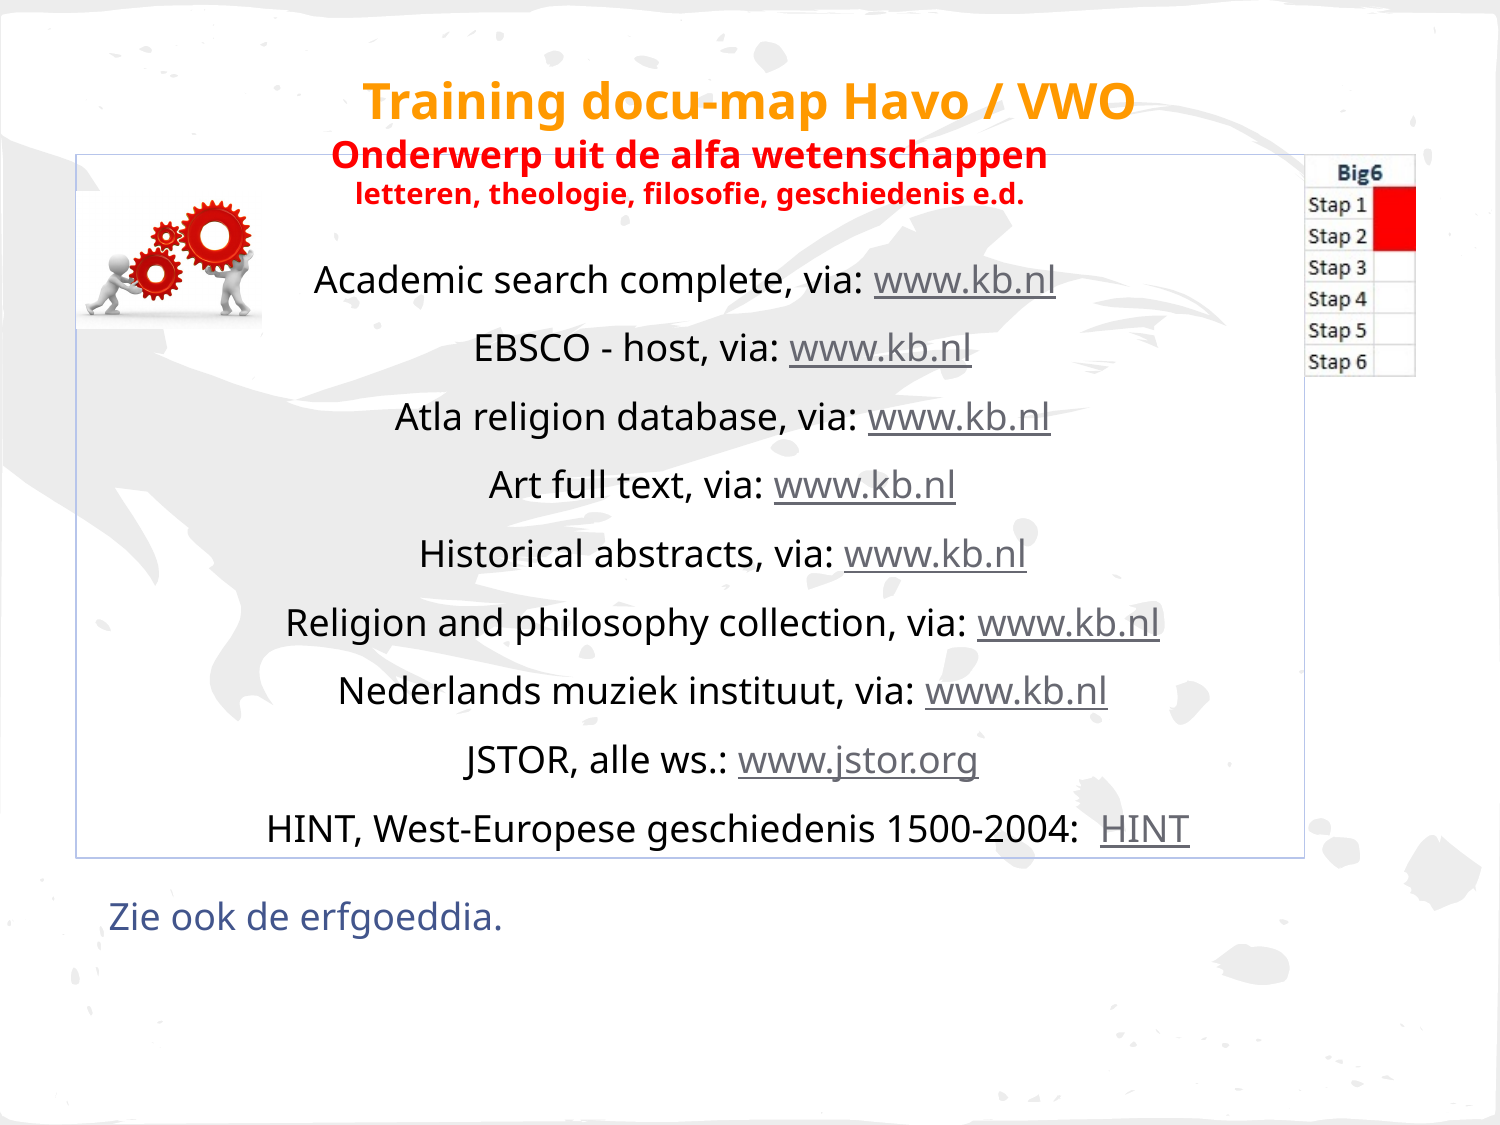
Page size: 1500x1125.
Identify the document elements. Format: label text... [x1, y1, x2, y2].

picture [1304, 154, 1416, 377]
text_box Training docu-map Havo / VWO [76, 62, 1424, 132]
list Onderwerp uit de alfa wetenschappen letteren, theologie, filosofie, geschiedenis e.d. Academic search complete, via: www.kb.nl EBSCO - host, via: www.kb.nl Atla religion database, via: www.kb.nl Art full text, via: www.kb.nl Historical abstracts, via: www.kb.nl Religion and philosophy collection, via: www.kb.nl Nederlands muziek instituut, via: www.kb.nl JSTOR, alle ws.: www.jstor.org HINT, West-Europese geschiedenis 1500-2004: HINT [75, 154, 1305, 859]
picture [76, 191, 262, 329]
text_box Zie ook de erfgoeddia. [93, 840, 1287, 1005]
